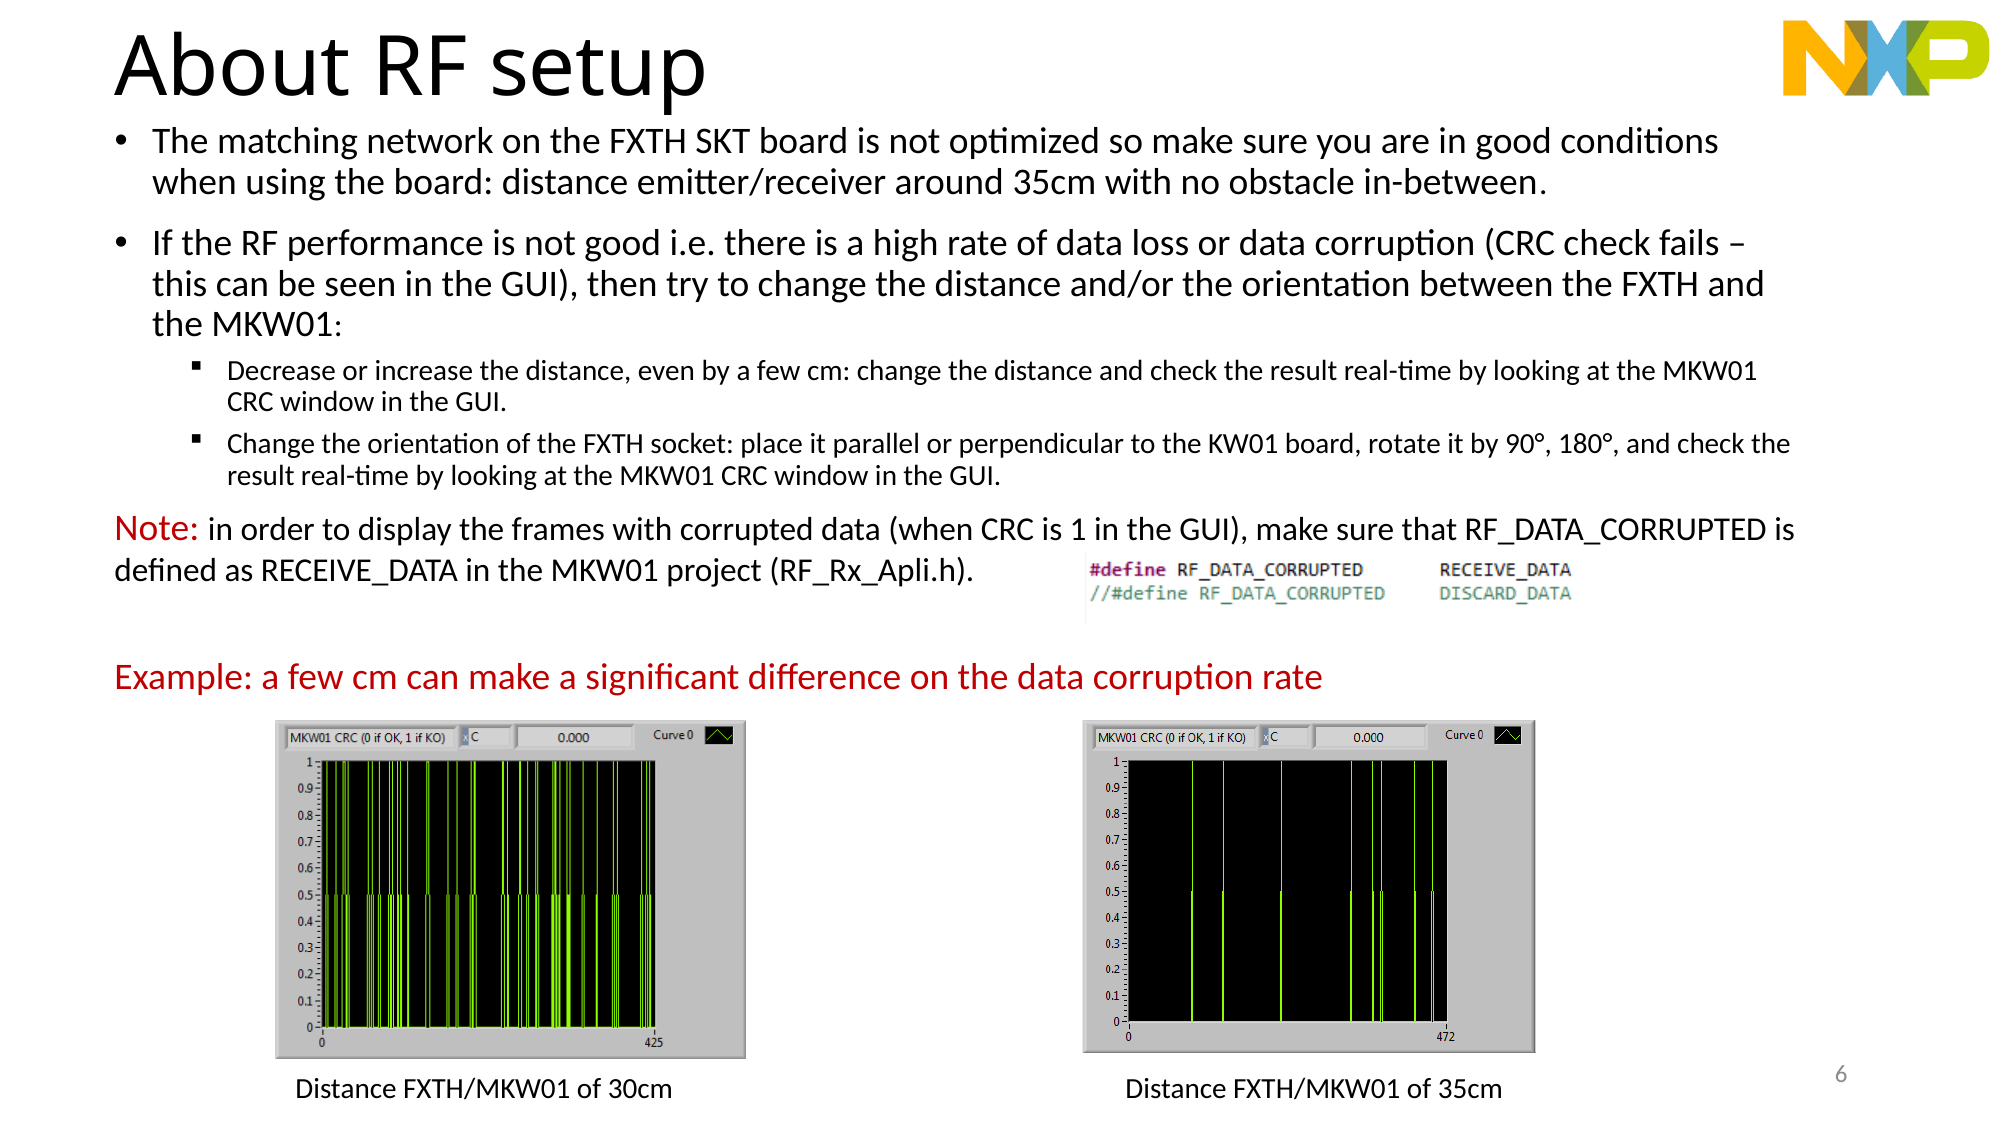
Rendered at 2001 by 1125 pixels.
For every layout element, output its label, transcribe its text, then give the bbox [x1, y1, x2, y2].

list The matching network on the FXTH SKT board is not optimized so make sure you are in good conditions when using the board: distance emitter/receiver around 35cm with no obstacle in-between. If the RF performance is not good i.e. there is a high rate of data loss or data corruption (CRC check fails – this can be seen in the GUI), then try to change the distance and/or the orientation between the FXTH and the MKW01: Decrease or increase the distance, even by a few cm: change the distance and check the result real-time by looking at the MKW01 CRC window in the GUI. Change the orientation of the FXTH socket: place it parallel or perpendicular to the KW01 board, rotate it by 90°, 180°, and check the result real-time by looking at the MKW01 CRC window in the GUI. [99, 114, 1825, 495]
picture [1081, 551, 1618, 625]
text_box Distance FXTH/MKW01 of 30cm [280, 1061, 741, 1112]
text_box Distance FXTH/MKW01 of 35cm [1110, 1061, 1571, 1112]
picture [1081, 720, 1536, 1053]
picture [1768, 0, 2000, 111]
picture [275, 720, 746, 1059]
slide_number 6 [1412, 1042, 1863, 1103]
text_box Note: in order to display the frames with corrupted data (when CRC is 1 in the GUI), make sure that RF_DATA_CORRUPTED is defined as RECEIVE_DATA in the MKW01 project (RF_Rx_Apli.h). [99, 495, 1875, 636]
title About RF setup [99, 1, 1825, 114]
text_box Example: a few cm can make a significant difference on the data corruption rate [99, 644, 1445, 705]
